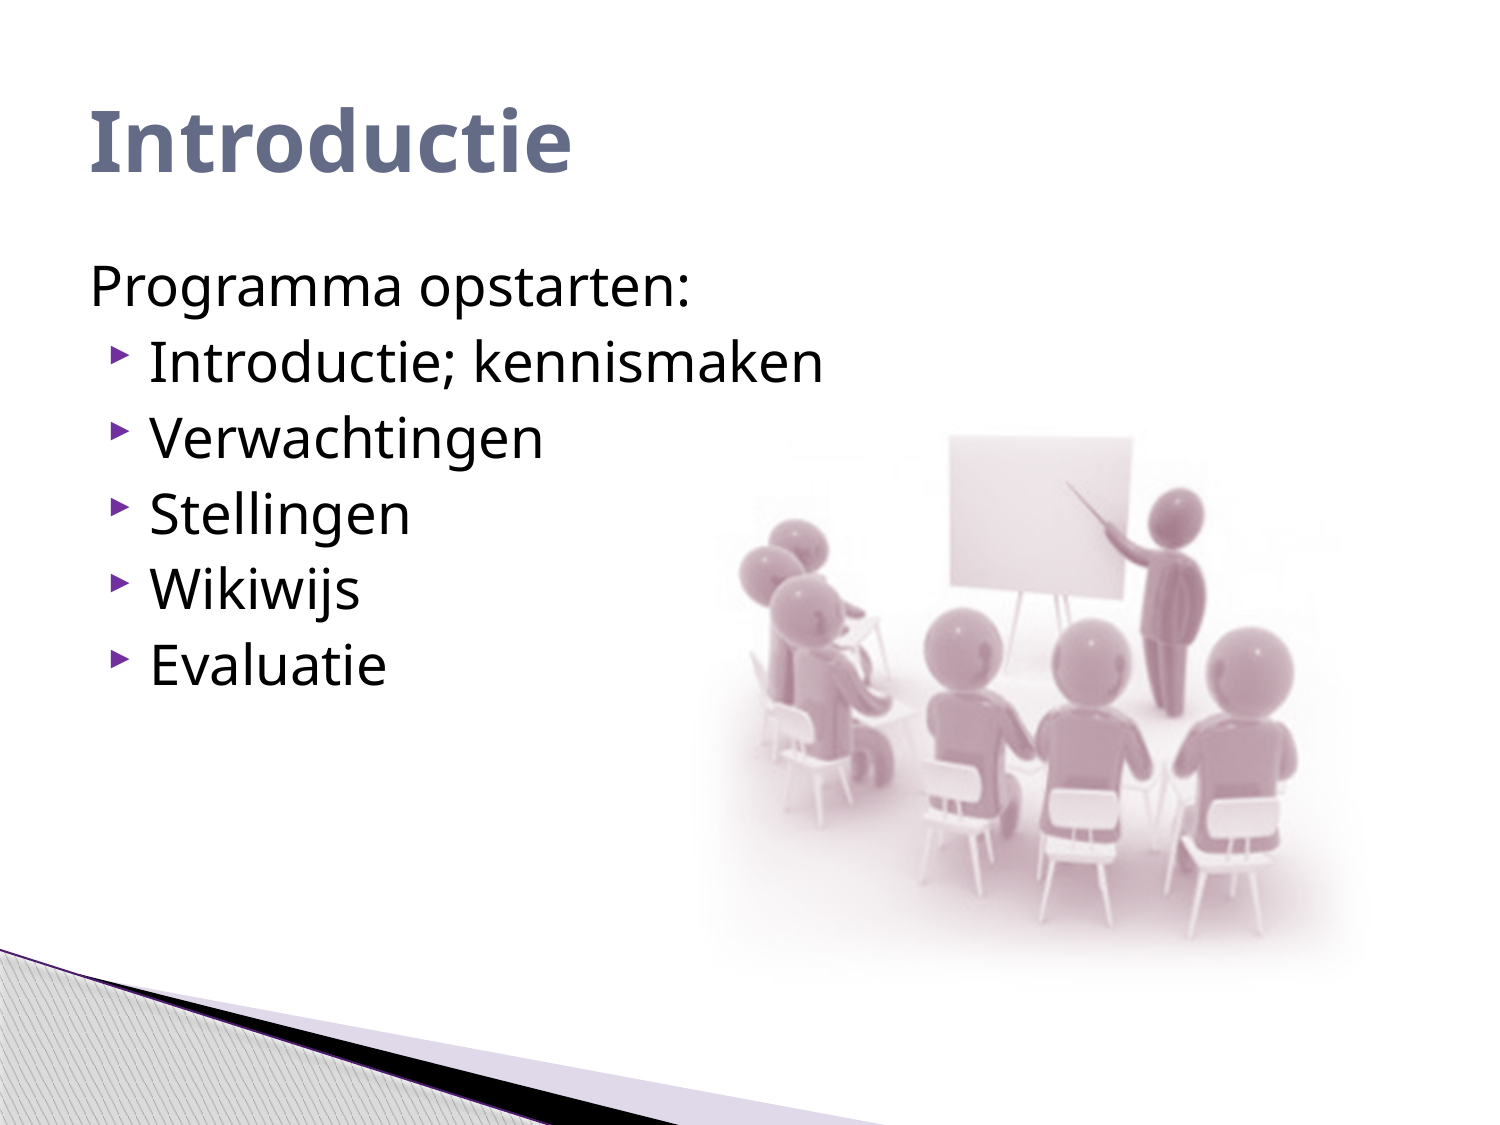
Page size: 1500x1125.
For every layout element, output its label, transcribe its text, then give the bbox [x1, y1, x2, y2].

list Programma opstarten: Introductie; kennismaken Verwachtingen Stellingen Wikiwijs Evaluatie [75, 243, 1425, 986]
title Introductie [75, 45, 1425, 233]
picture [678, 385, 1386, 999]
